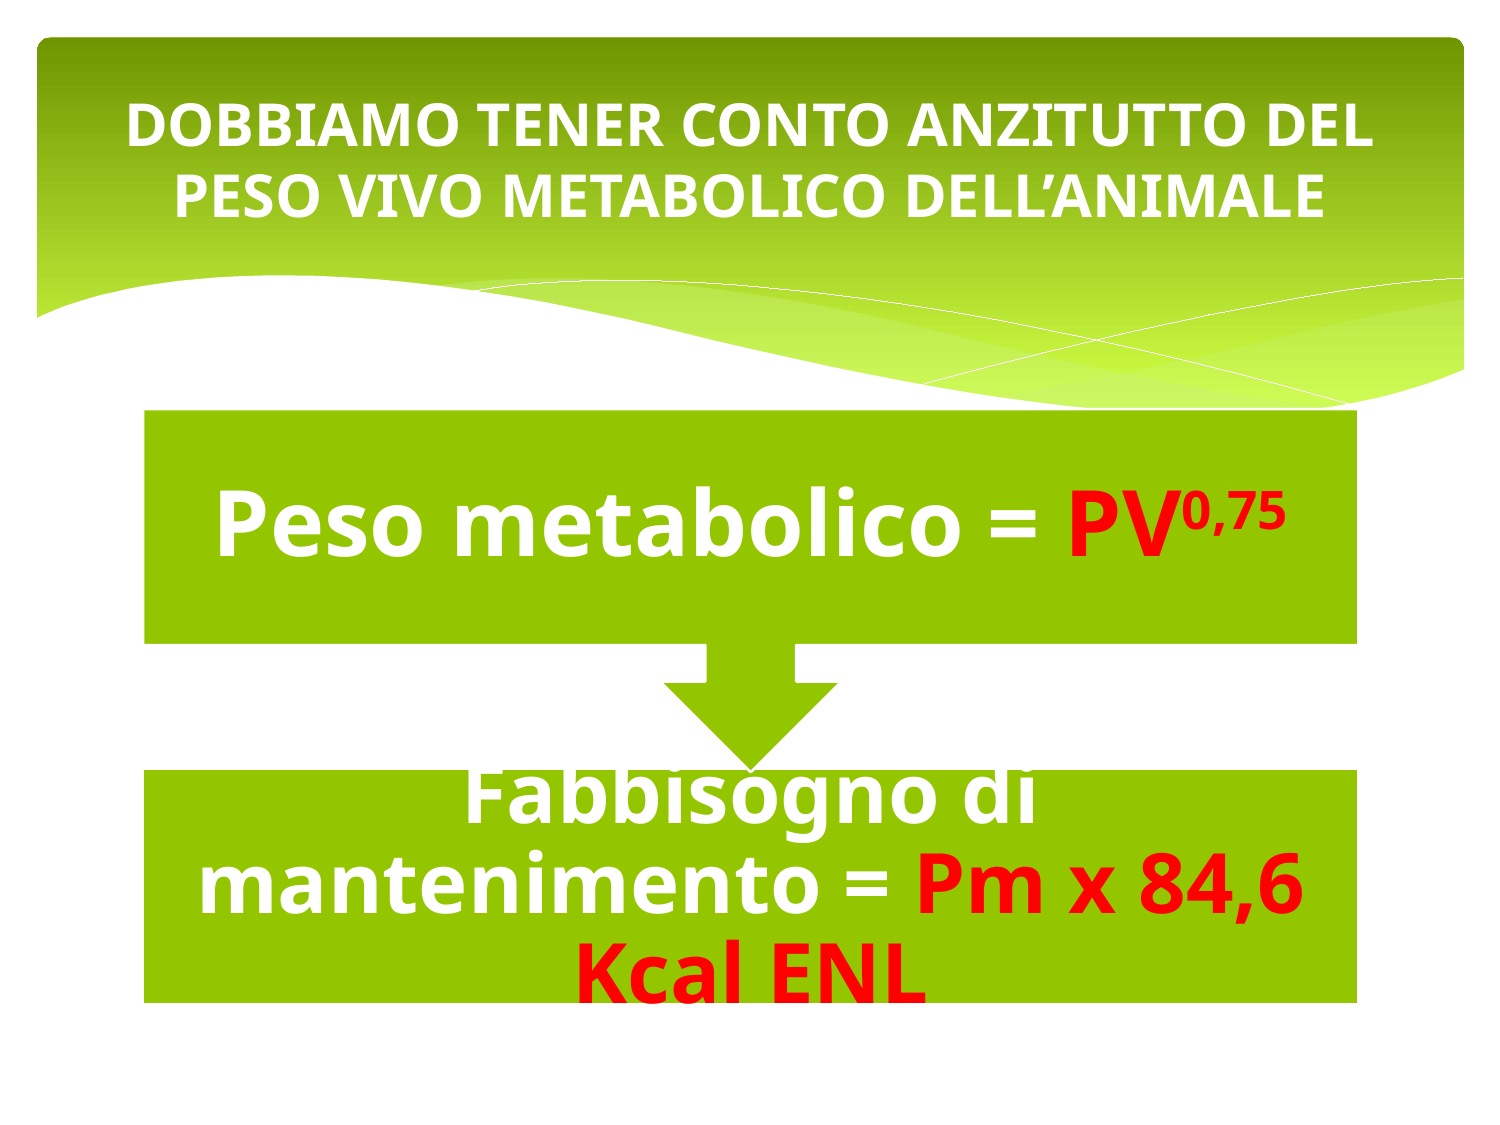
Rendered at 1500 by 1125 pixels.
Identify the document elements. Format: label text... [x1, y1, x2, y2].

title DOBBIAMO TENER CONTO ANZITUTTO DEL PESO VIVO METABOLICO DELL’ANIMALE [75, 55, 1425, 261]
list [142, 408, 1359, 1006]
